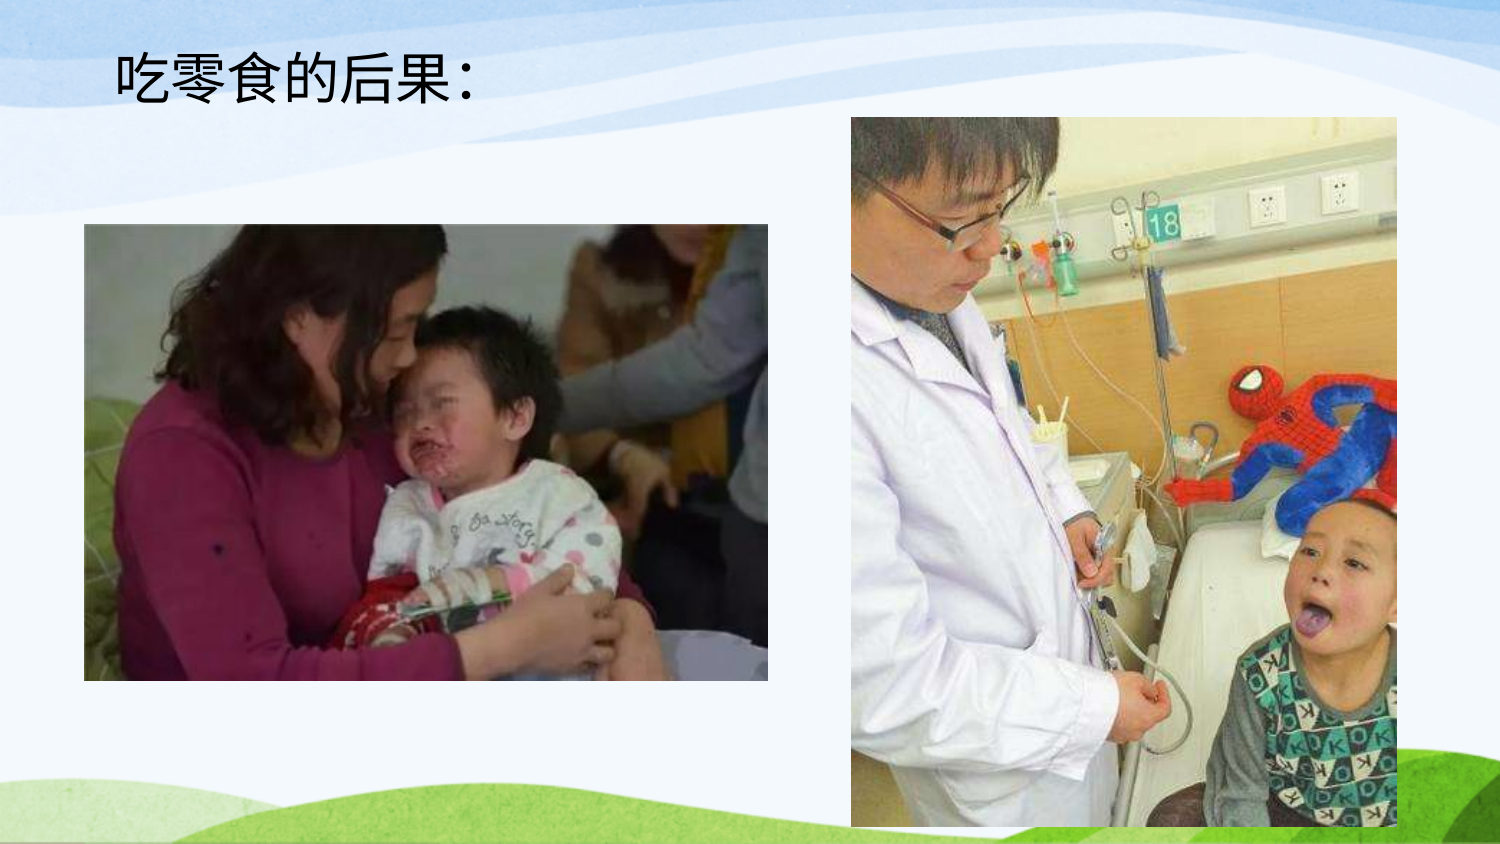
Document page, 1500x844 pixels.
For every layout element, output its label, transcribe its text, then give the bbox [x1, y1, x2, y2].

picture [0, 0, 1500, 844]
title 吃零食的后果： [103, 44, 1397, 208]
